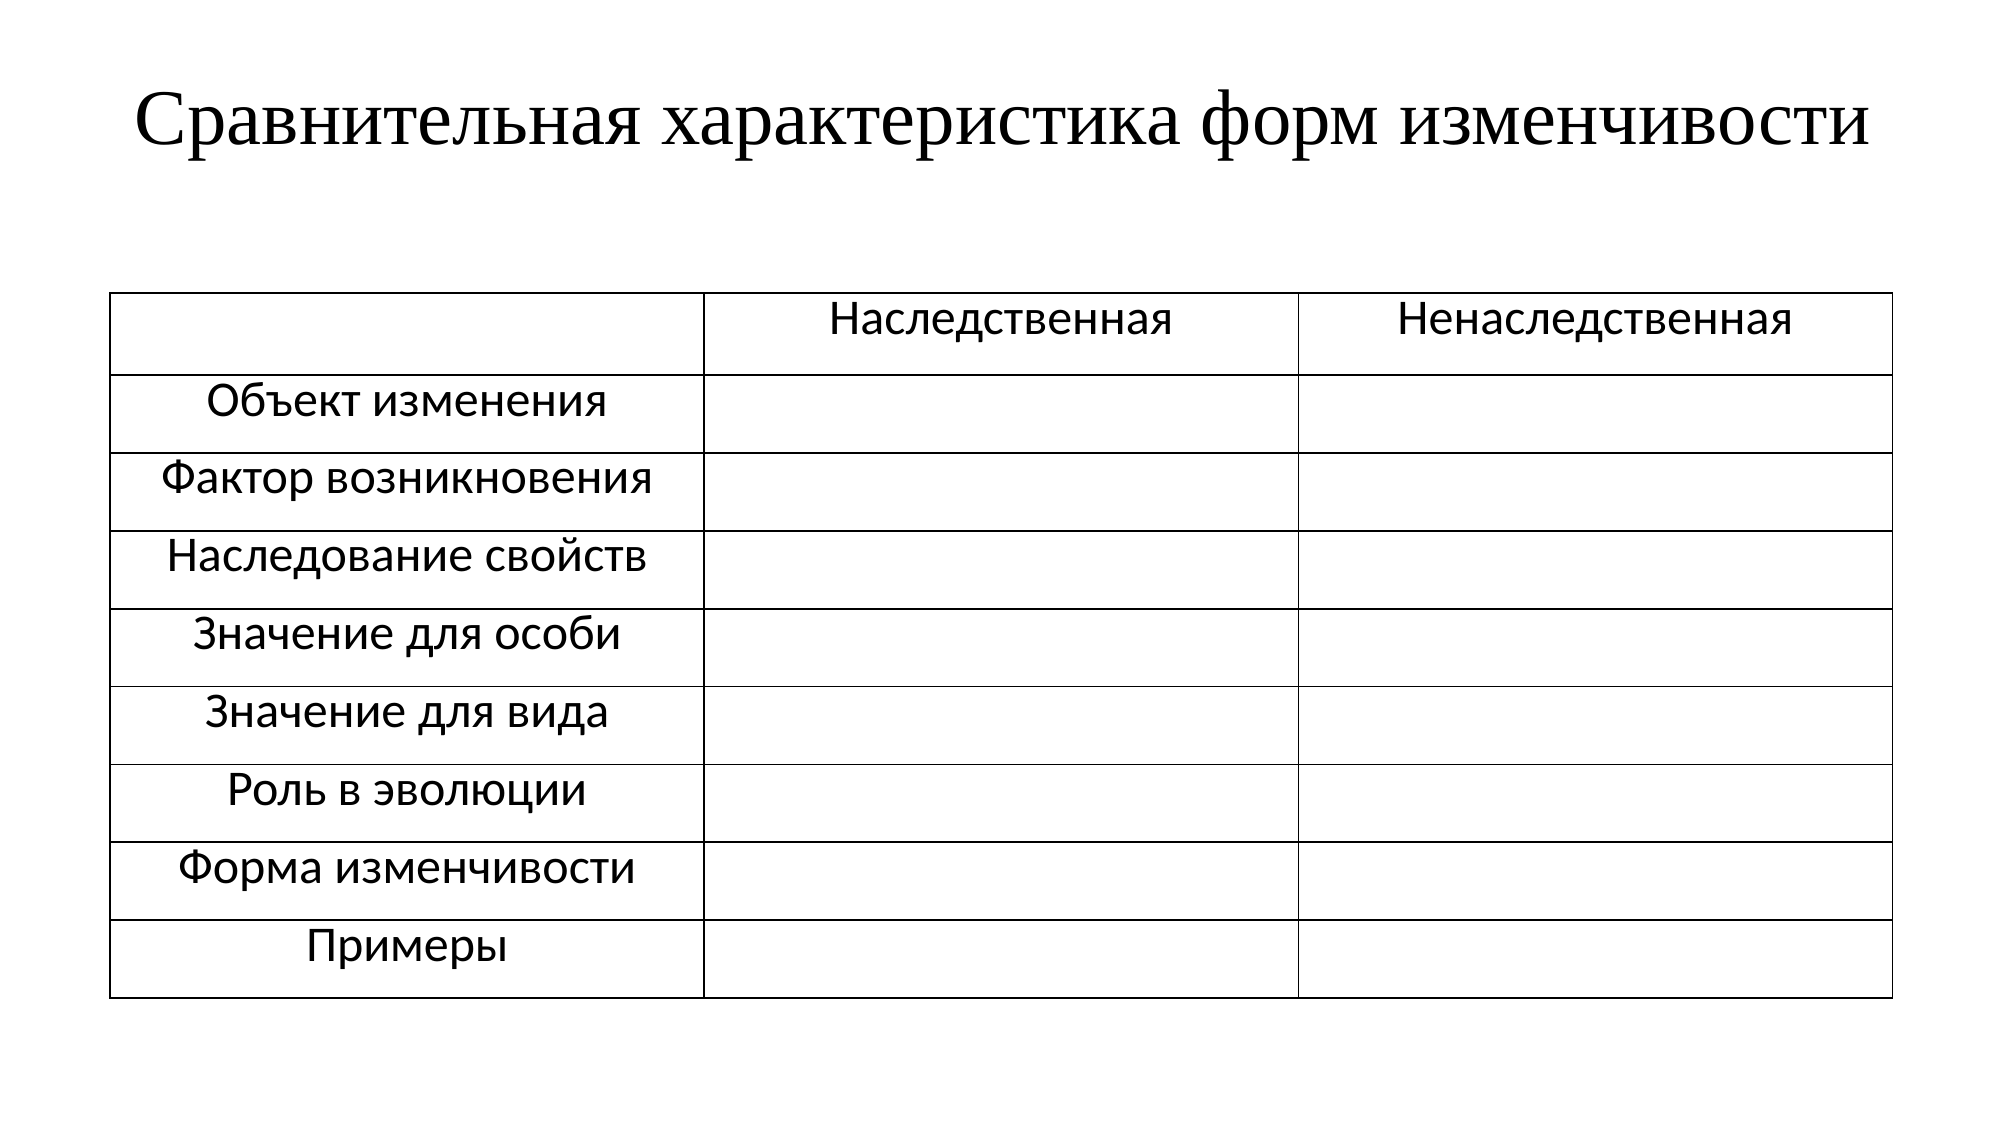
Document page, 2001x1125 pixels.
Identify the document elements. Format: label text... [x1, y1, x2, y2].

table_cell Наследование свойств [111, 532, 703, 608]
table_cell [1299, 921, 1892, 997]
table_cell [705, 921, 1298, 997]
table_cell [1299, 610, 1892, 686]
table_cell [705, 532, 1298, 608]
table_header Ненаследственная [1299, 294, 1892, 374]
table_header Наследственная [705, 294, 1298, 374]
table_cell [705, 610, 1298, 686]
table_cell [705, 454, 1298, 530]
table_cell [1299, 532, 1892, 608]
table_cell Форма изменчивости [111, 843, 703, 919]
title Сравнительная характеристика форм изменчивости [59, 59, 1948, 179]
table_cell [705, 687, 1298, 764]
table_cell Фактор возникновения [111, 454, 703, 530]
table_cell [1299, 454, 1892, 530]
table_cell Значение для вида [111, 687, 703, 764]
table_cell [1299, 687, 1892, 764]
table_cell Объект изменения [111, 376, 703, 452]
table_cell [1299, 376, 1892, 452]
table_cell [705, 765, 1298, 841]
table_cell [705, 376, 1298, 452]
table_header [111, 294, 703, 374]
table_cell [705, 843, 1298, 919]
table_cell Значение для особи [111, 610, 703, 686]
table_cell Роль в эволюции [111, 765, 703, 841]
table_cell Примеры [111, 921, 703, 997]
table_cell [1299, 765, 1892, 841]
table_cell [1299, 843, 1892, 919]
